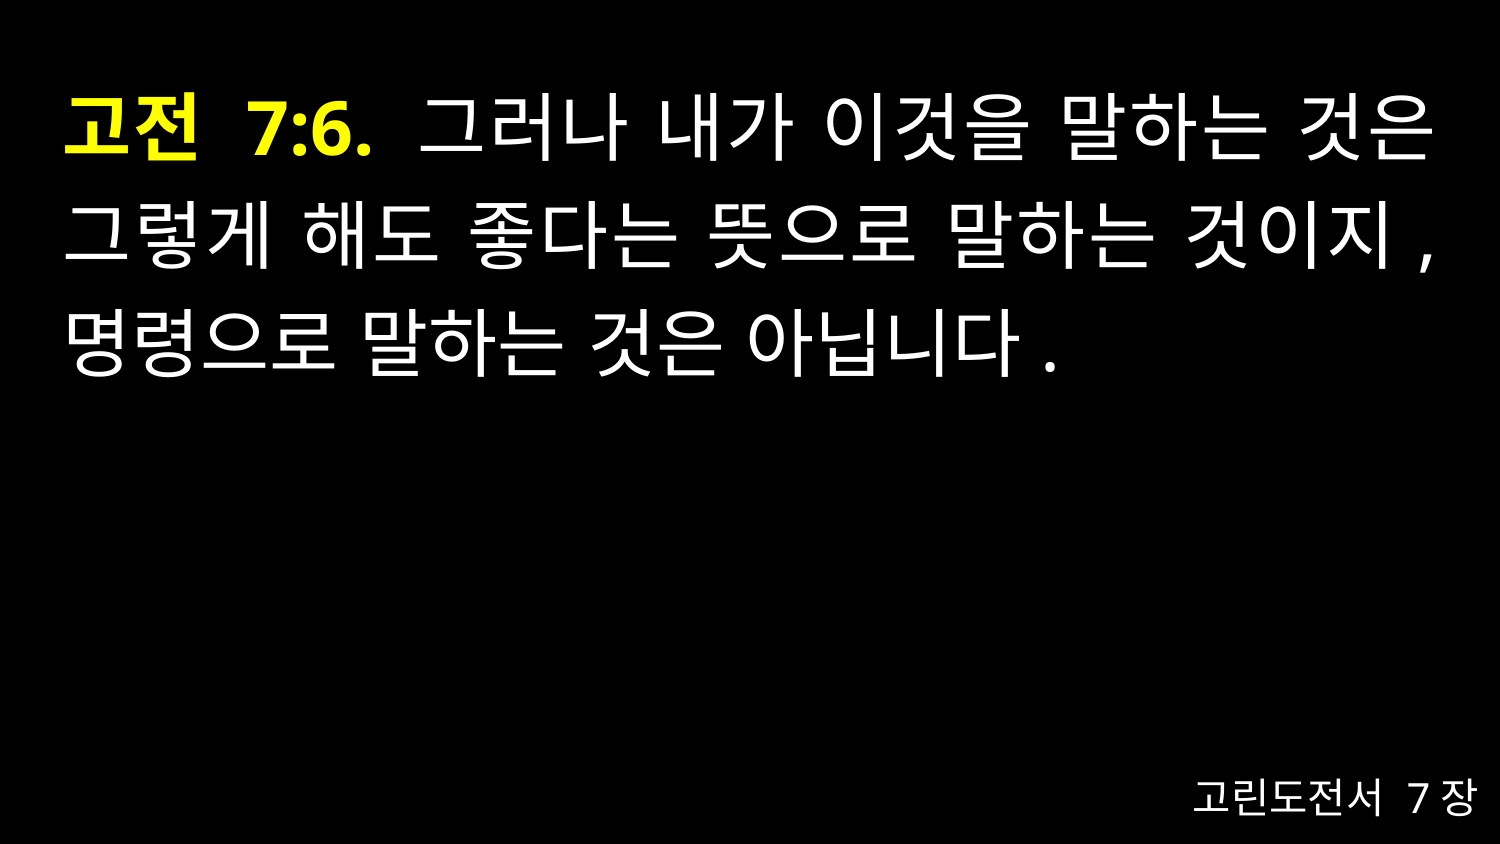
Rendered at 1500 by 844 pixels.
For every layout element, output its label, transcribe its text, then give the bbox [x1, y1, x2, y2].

subtitle 고린도전서 7장 [916, 770, 1500, 844]
title 고전 7:6. 그러나 내가 이것을 말하는 것은 그렇게 해도 좋다는 뜻으로 말하는 것이지, 명령으로 말하는 것은 아닙니다. [0, 0, 1500, 844]
